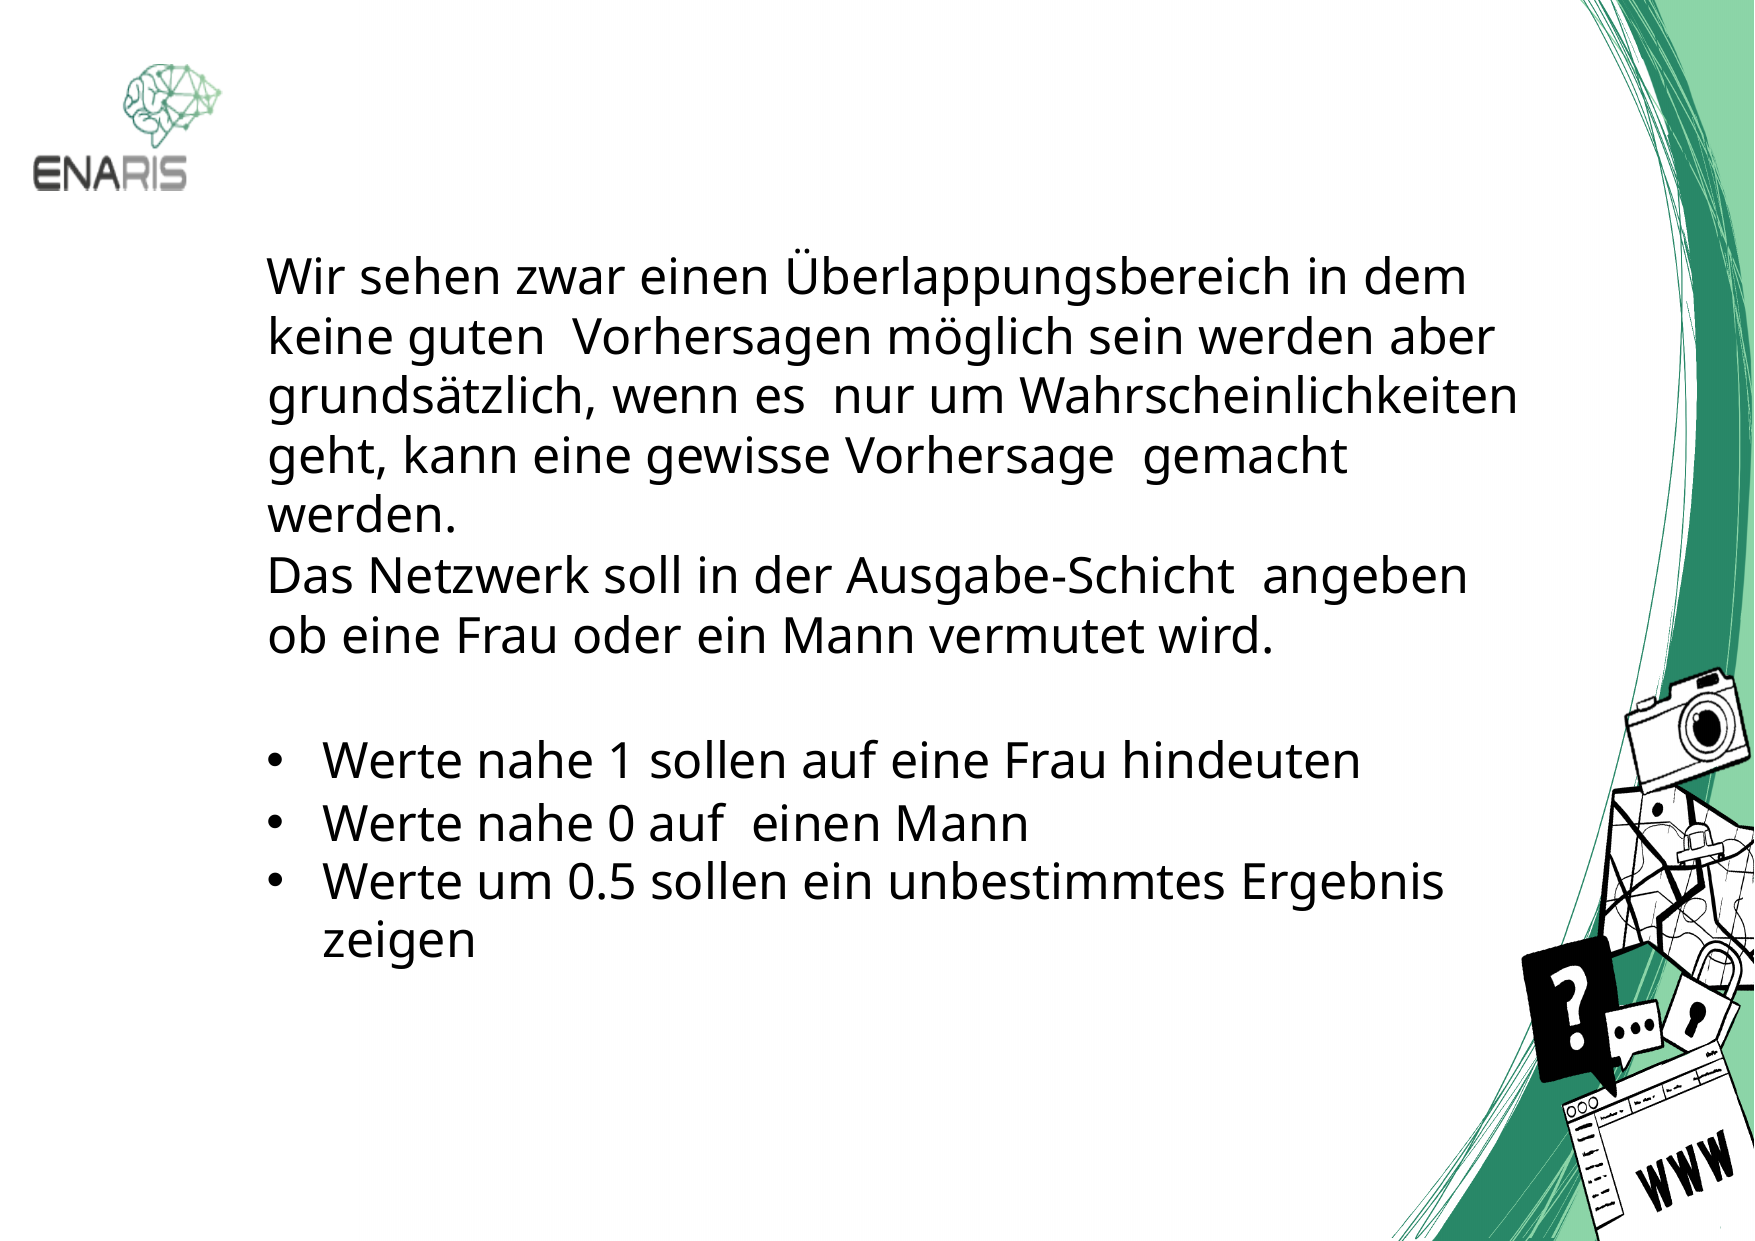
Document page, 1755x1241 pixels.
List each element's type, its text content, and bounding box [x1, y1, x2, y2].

text_box Wir sehen zwar einen Überlappungsbereich in dem keine guten Vorhersagen möglich sein werden aber grundsätzlich, wenn es nur um Wahrscheinlichkeiten geht, kann eine gewisse Vorhersage gemacht werden. Das Netzwerk soll in der Ausgabe-Schicht angeben ob eine Frau oder ein Mann vermutet wird. Werte nahe 1 sollen auf eine Frau hindeuten Werte nahe 0 auf einen Mann Werte um 0.5 sollen ein unbestimmtes Ergebnis zeigen [264, 245, 1527, 968]
picture [358, 0, 1754, 1241]
picture [33, 64, 223, 191]
